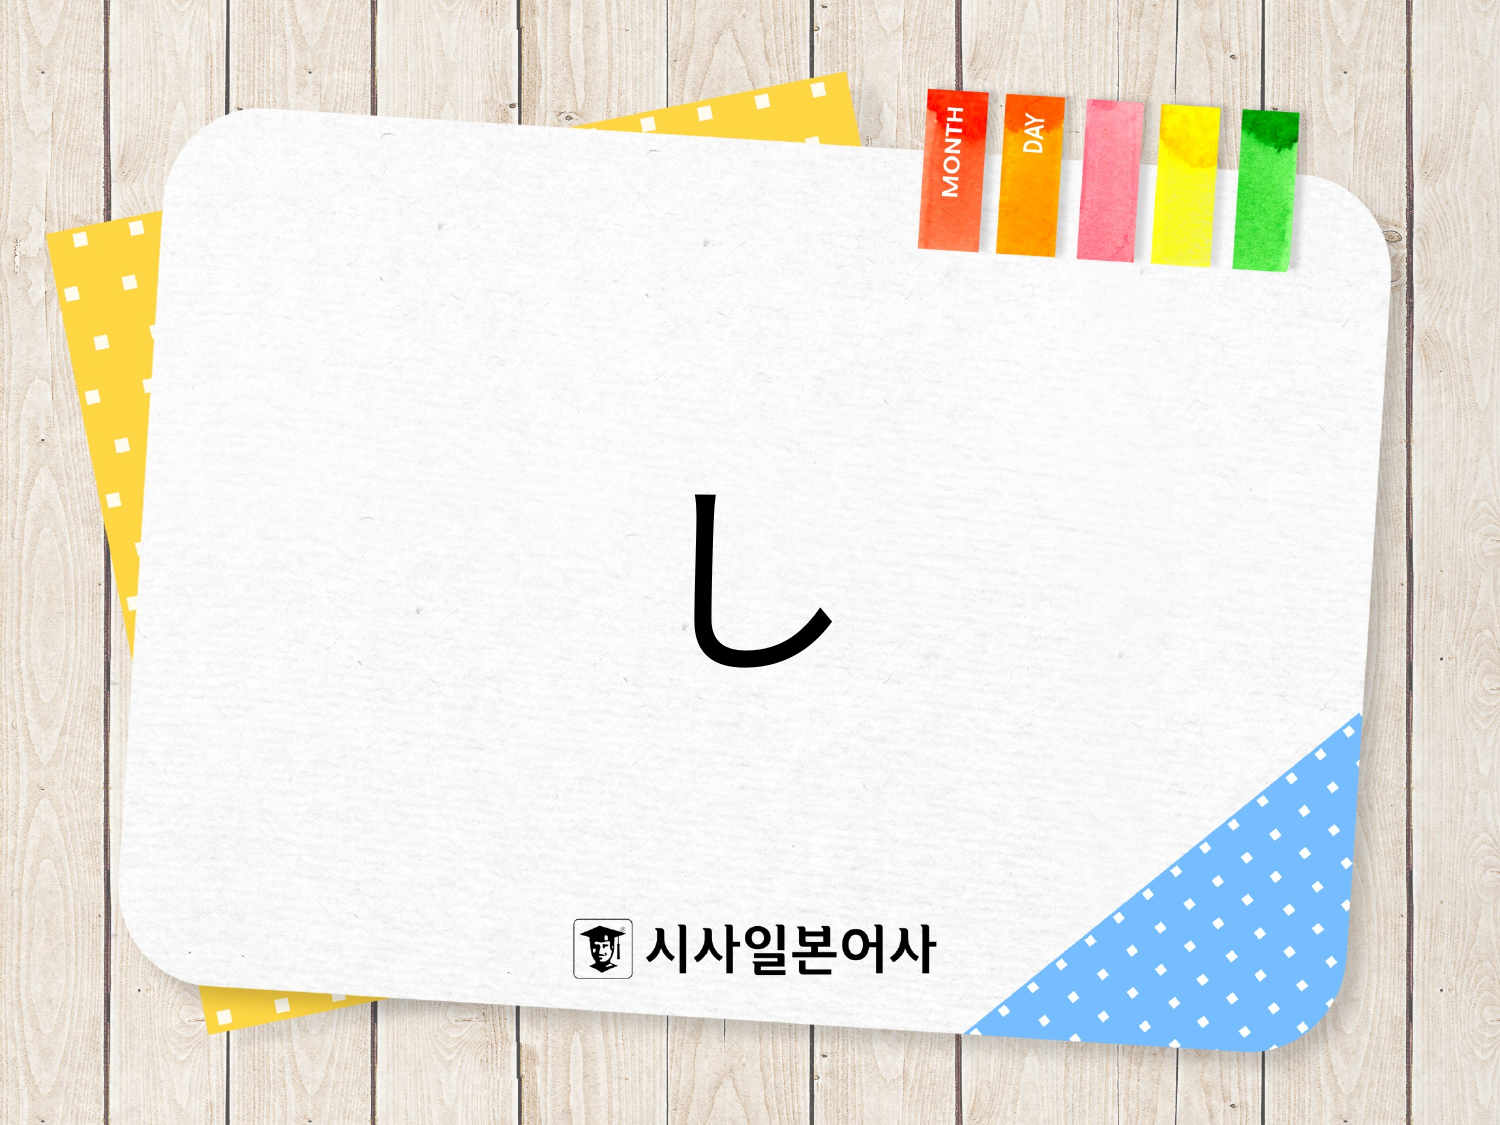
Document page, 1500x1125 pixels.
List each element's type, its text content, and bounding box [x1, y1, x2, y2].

title し [75, 338, 1425, 811]
picture [0, 0, 1500, 1125]
